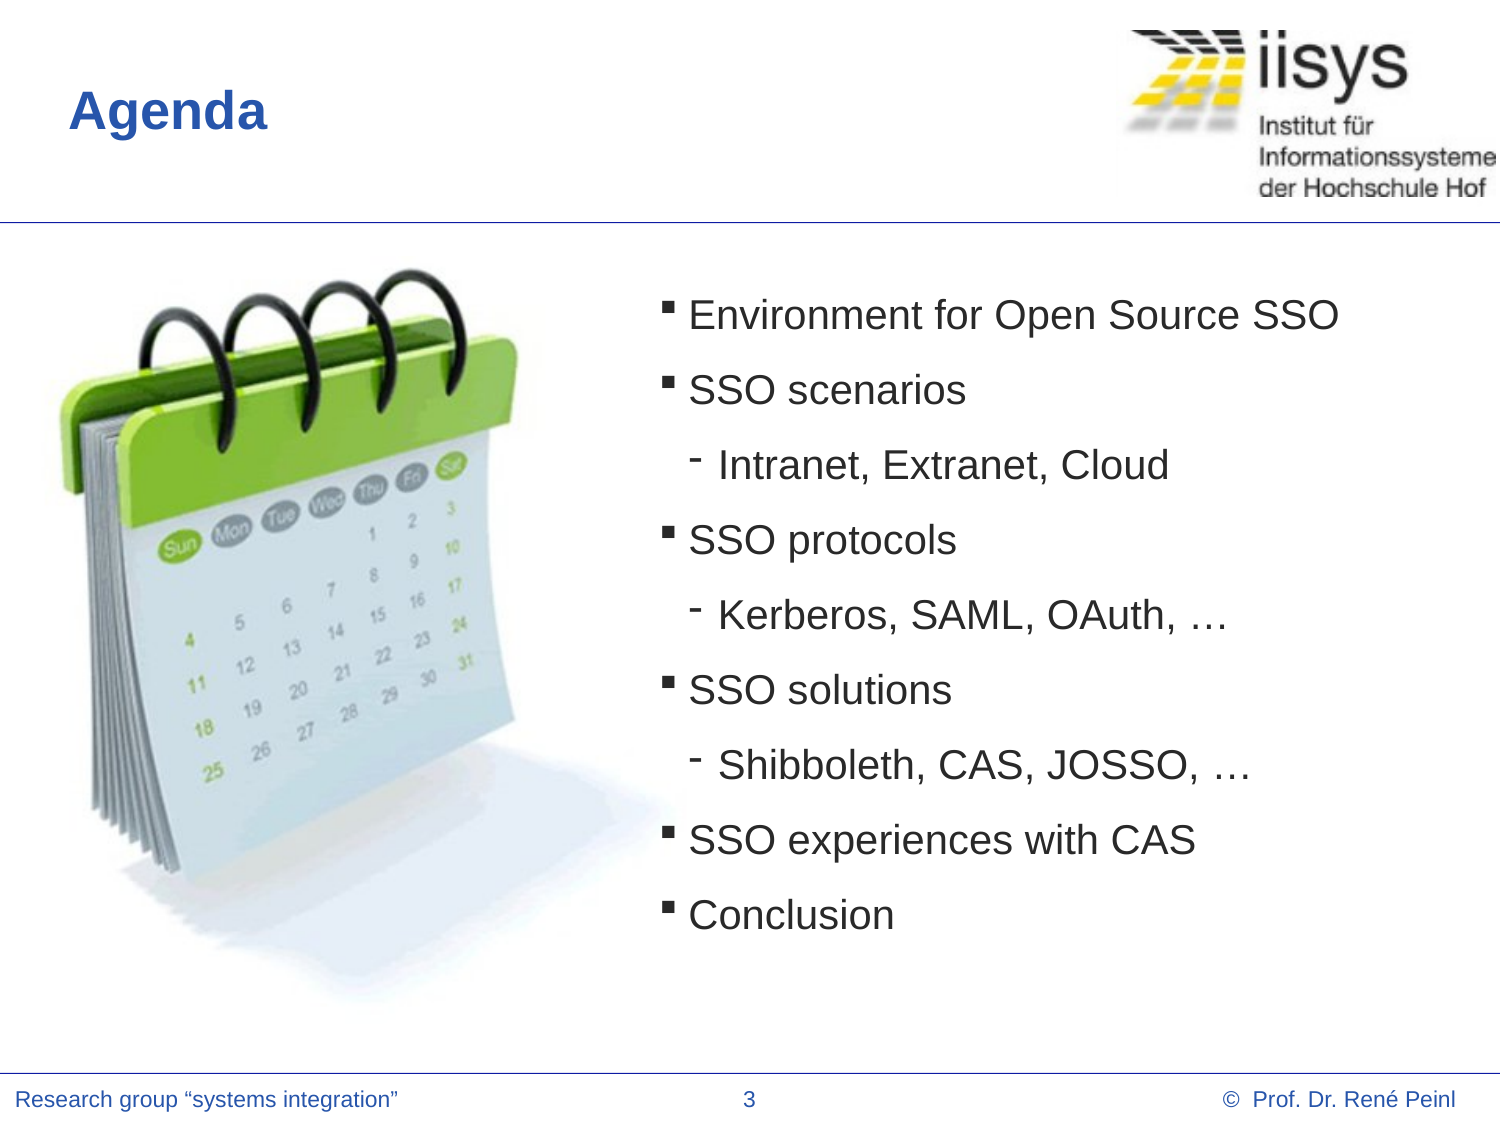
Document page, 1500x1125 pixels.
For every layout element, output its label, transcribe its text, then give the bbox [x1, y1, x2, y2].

title Agenda [52, 30, 1139, 185]
list Environment for Open Source SSO SSO scenarios Intranet, Extranet, Cloud SSO protocols Kerberos, SAML, OAuth, … SSO solutions Shibboleth, CAS, JOSSO, … SSO experiences with CAS Conclusion [643, 255, 1457, 1036]
picture [1116, 0, 1500, 207]
picture [40, 255, 687, 1024]
